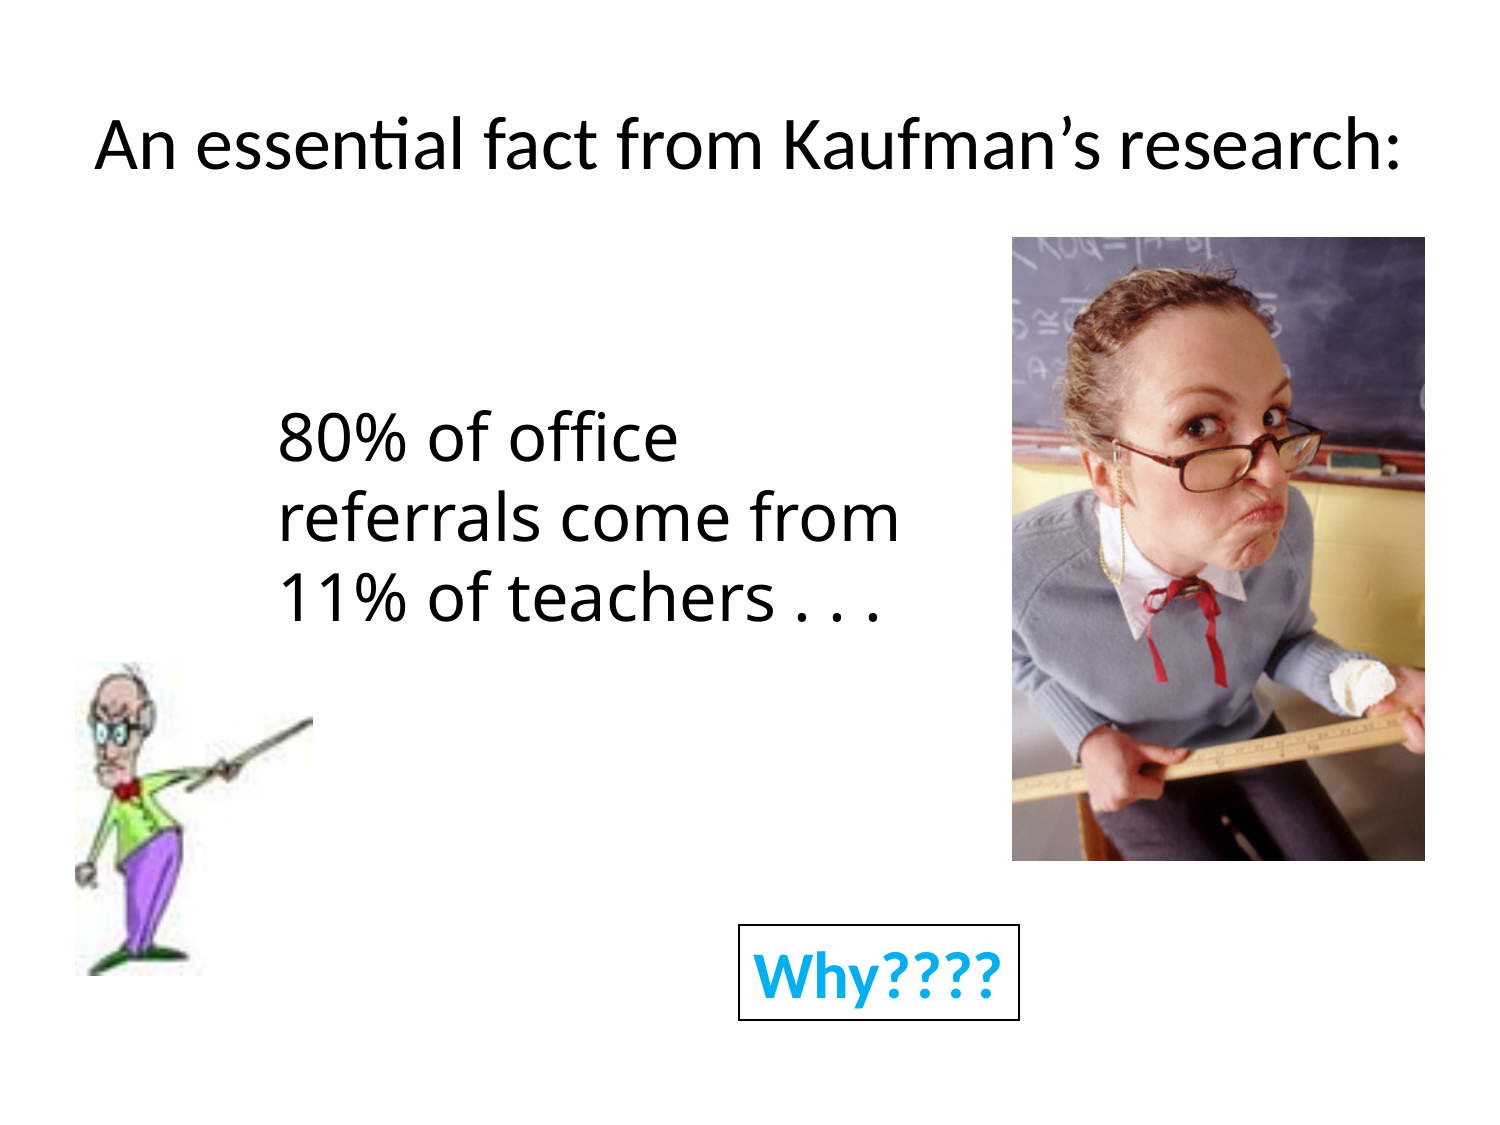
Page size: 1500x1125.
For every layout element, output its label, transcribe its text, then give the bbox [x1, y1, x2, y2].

picture [74, 662, 313, 976]
picture [1012, 237, 1426, 862]
text_box Why???? [738, 924, 1019, 1020]
text_box 80% of office referrals come from 11% of teachers . . . [262, 387, 950, 643]
title An essential fact from Kaufman’s research: [75, 45, 1425, 233]
